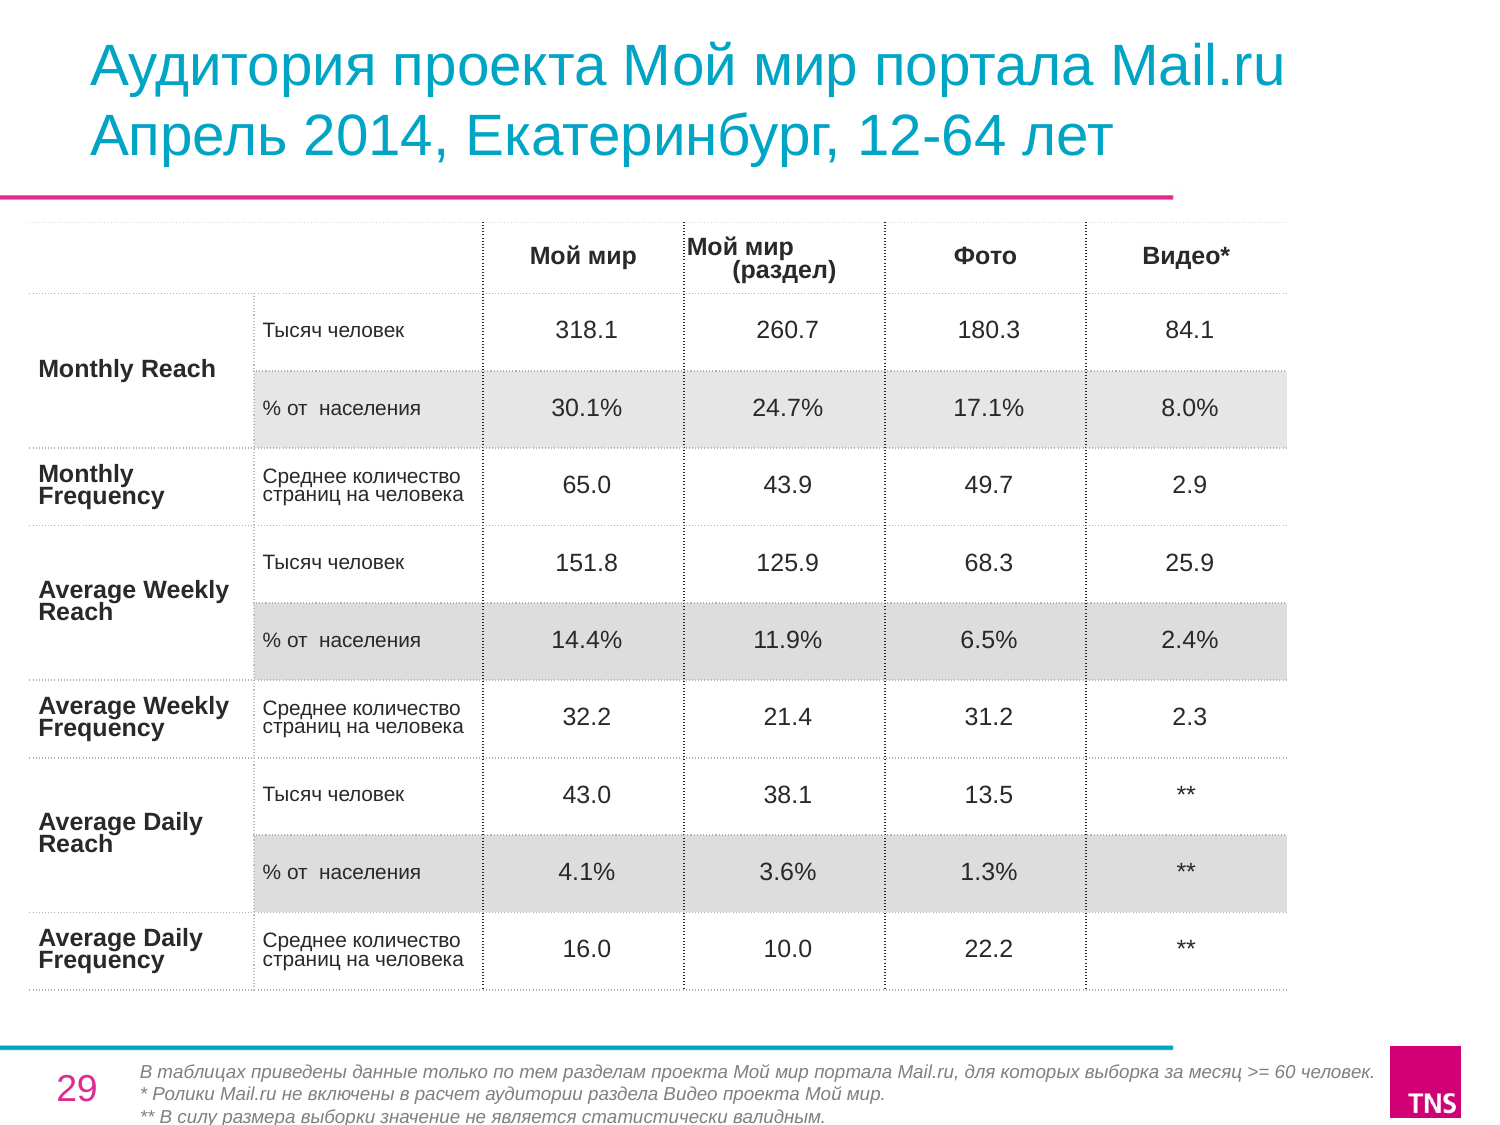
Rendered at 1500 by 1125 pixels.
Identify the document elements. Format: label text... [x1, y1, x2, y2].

table_cell ** [1086, 758, 1287, 835]
table_cell 3.6% [684, 835, 885, 912]
table_cell 24.7% [684, 371, 885, 448]
table_cell 43.9 [684, 448, 885, 526]
table_cell Average Weekly Frequency [29, 680, 254, 758]
table_cell 2.3 [1086, 680, 1287, 758]
table_cell Тысяч человек [254, 526, 483, 603]
table_cell 318.1 [483, 294, 684, 371]
table_cell 16.0 [483, 912, 684, 990]
table_cell 32.2 [483, 680, 684, 758]
table_cell 151.8 [483, 526, 684, 603]
table_cell Тысяч человек [254, 758, 483, 835]
table_cell 30.1% [483, 371, 684, 448]
table_cell 11.9% [684, 603, 885, 680]
table_cell % от населения [254, 603, 483, 680]
table_cell Average Weekly Reach [29, 526, 254, 680]
table_cell 4.1% [483, 835, 684, 912]
table_cell 43.0 [483, 758, 684, 835]
table_cell 31.2 [885, 680, 1086, 758]
text_box В таблицах приведены данные только по тем разделам проекта Мой мир портала Mail.ru, для которых выборка за месяц >= 60 человек. * Ролики Mail.ru не включены в расчет аудитории раздела Видео проекта Мой мир. ** В силу размера выборки значение не является статистически валидным. [124, 1052, 1463, 1125]
table_cell Среднее количество страниц на человека [254, 680, 483, 758]
table_cell 49.7 [885, 448, 1086, 526]
table_cell 10.0 [684, 912, 885, 990]
table_cell 38.1 [684, 758, 885, 835]
table_cell 14.4% [483, 603, 684, 680]
table_cell 8.0% [1086, 371, 1287, 448]
table_header Мой мир (раздел) [684, 223, 885, 294]
table_cell 13.5 [885, 758, 1086, 835]
table_cell 2.9 [1086, 448, 1287, 526]
table_cell % от населения [254, 835, 483, 912]
table_cell Average Daily Reach [29, 758, 254, 912]
picture [0, 0, 1500, 1125]
title Аудитория проекта Мой мир портала Mail.ru Апрель 2014, Екатеринбург, 12-64 лет [74, 8, 1476, 187]
table_header Фото [885, 223, 1086, 294]
table_header [29, 223, 483, 294]
table_cell Среднее количество страниц на человека [254, 448, 483, 526]
table_cell Average Daily Frequency [29, 912, 254, 990]
table_cell Monthly Frequency [29, 448, 254, 526]
table_cell 25.9 [1086, 526, 1287, 603]
table_cell 65.0 [483, 448, 684, 526]
table_cell % от населения [254, 371, 483, 448]
table_cell 125.9 [684, 526, 885, 603]
table_cell 180.3 [885, 294, 1086, 371]
table_cell ** [1086, 835, 1287, 912]
table_cell Среднее количество страниц на человека [254, 912, 483, 990]
table_cell 260.7 [684, 294, 885, 371]
table_cell 21.4 [684, 680, 885, 758]
table_cell 1.3% [885, 835, 1086, 912]
table_cell ** [1086, 912, 1287, 990]
table_header Видео* [1086, 223, 1287, 294]
table_cell 2.4% [1086, 603, 1287, 680]
table_cell 84.1 [1086, 294, 1287, 371]
table_cell 17.1% [885, 371, 1086, 448]
table_cell Monthly Reach [29, 294, 254, 448]
table_cell 6.5% [885, 603, 1086, 680]
table_header Мой мир [483, 223, 684, 294]
table_cell 22.2 [885, 912, 1086, 990]
slide_number 29 [40, 1055, 124, 1125]
table_cell 68.3 [885, 526, 1086, 603]
table_cell Тысяч человек [254, 294, 483, 371]
